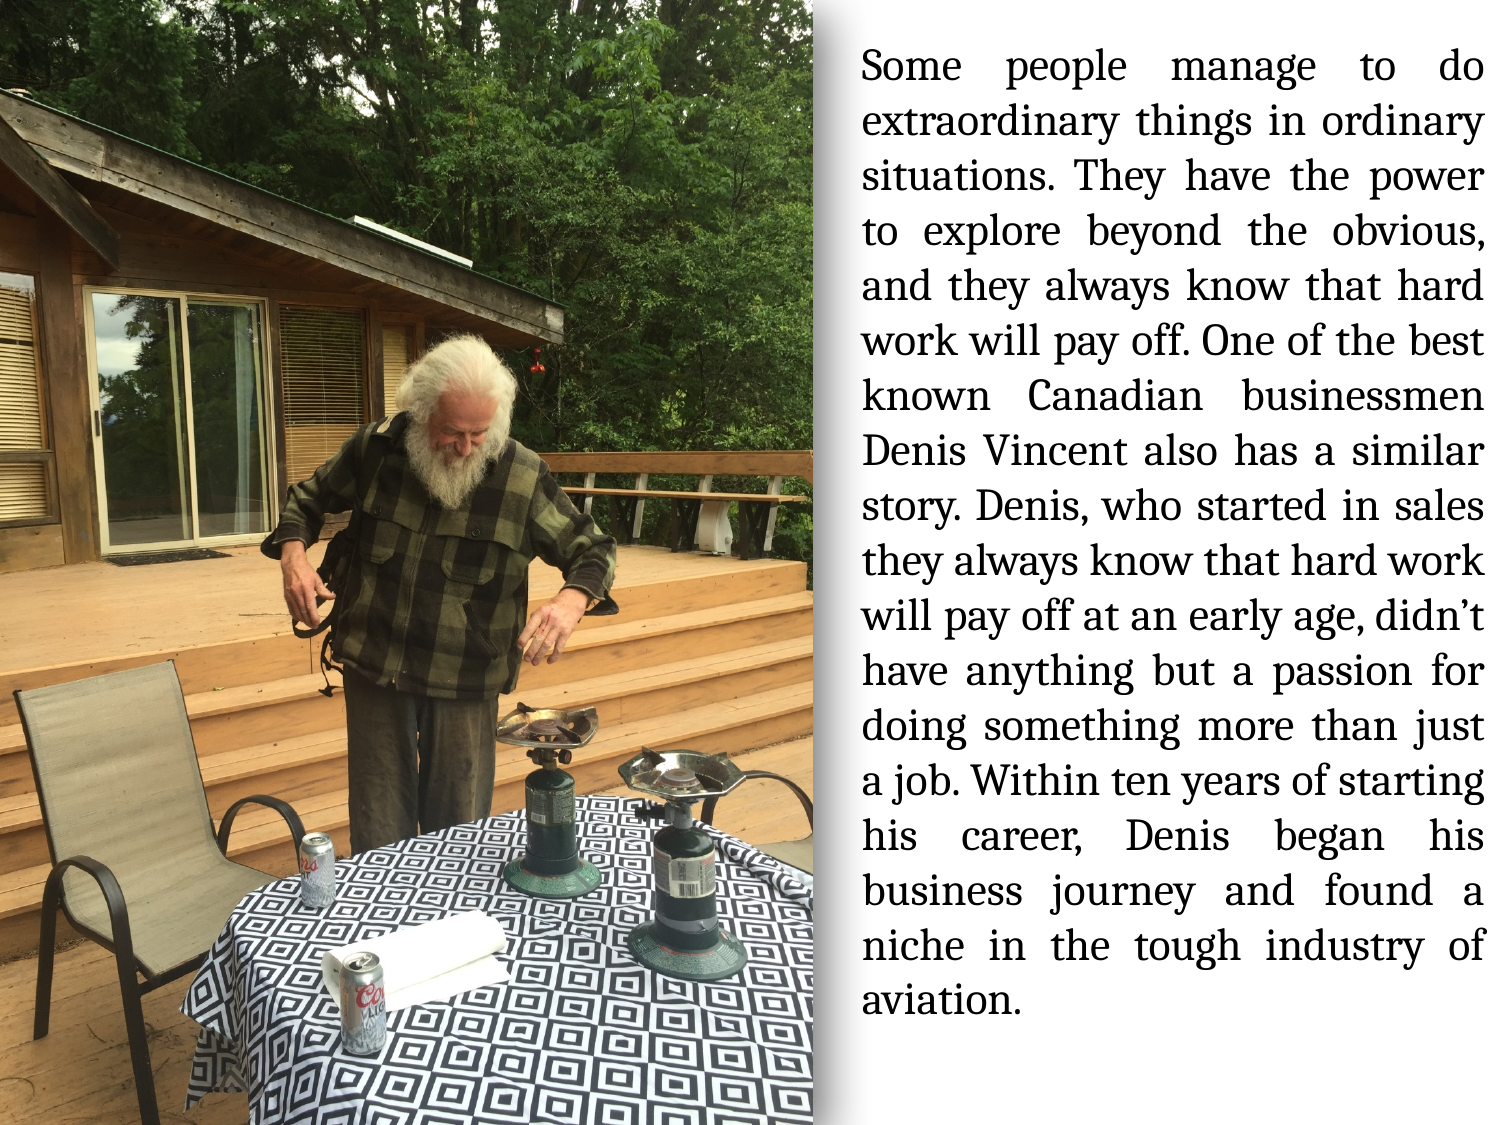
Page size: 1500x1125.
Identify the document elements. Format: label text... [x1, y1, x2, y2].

picture [0, 0, 813, 1125]
text_box Some people manage to do extraordinary things in ordinary situations. They have the power to explore beyond the obvious, and they always know that hard work will pay off. One of the best known Canadian businessmen Denis Vincent also has a similar story. Denis, who started in sales they always know that hard work will pay off at an early age, didn’t have anything but a passion for doing something more than just a job. Within ten years of starting his career, Denis began his business journey and found a niche in the tough industry of aviation. [847, 27, 1500, 1032]
